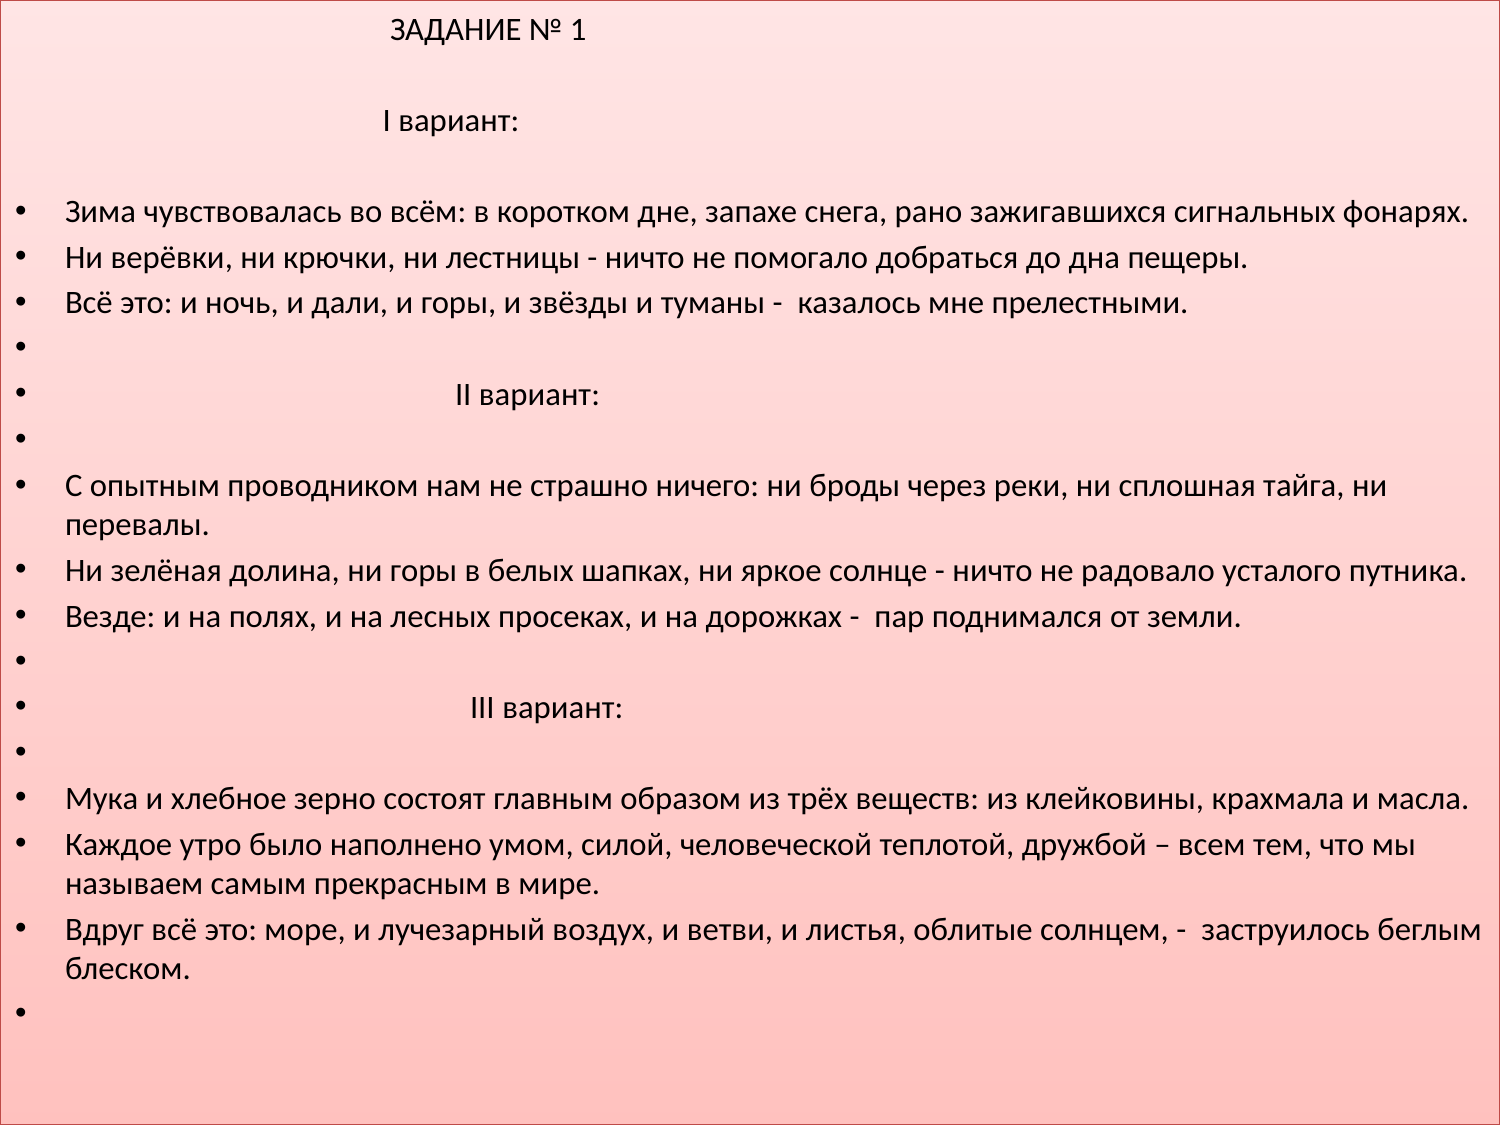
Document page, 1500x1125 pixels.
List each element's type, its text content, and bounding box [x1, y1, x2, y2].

list ЗАДАНИЕ № 1 I вариант: Зима чувствовалась во всём: в коротком дне, запахе снега, рано зажигавшихся сигнальных фонарях. Ни верёвки, ни крючки, ни лестницы - ничто не помогало добраться до дна пещеры. Всё это: и ночь, и дали, и горы, и звёзды и туманы - казалось мне прелестными. II вариант: С опытным проводником нам не страшно ничего: ни броды через реки, ни сплошная тайга, ни перевалы. Ни зелёная долина, ни горы в белых шапках, ни яркое солнце - ничто не радовало усталого путника. Везде: и на полях, и на лесных просеках, и на дорожках - пар поднимался от земли. III вариант: Мука и хлебное зерно состоят главным образом из трёх веществ: из клейковины, крахмала и масла. Каждое утро было наполнено умом, силой, человеческой теплотой, дружбой – всем тем, что мы называем самым прекрасным в мире. Вдруг всё это: море, и лучезарный воздух, и ветви, и листья, облитые солнцем, - заструилось беглым блеском. [0, 0, 1500, 1125]
